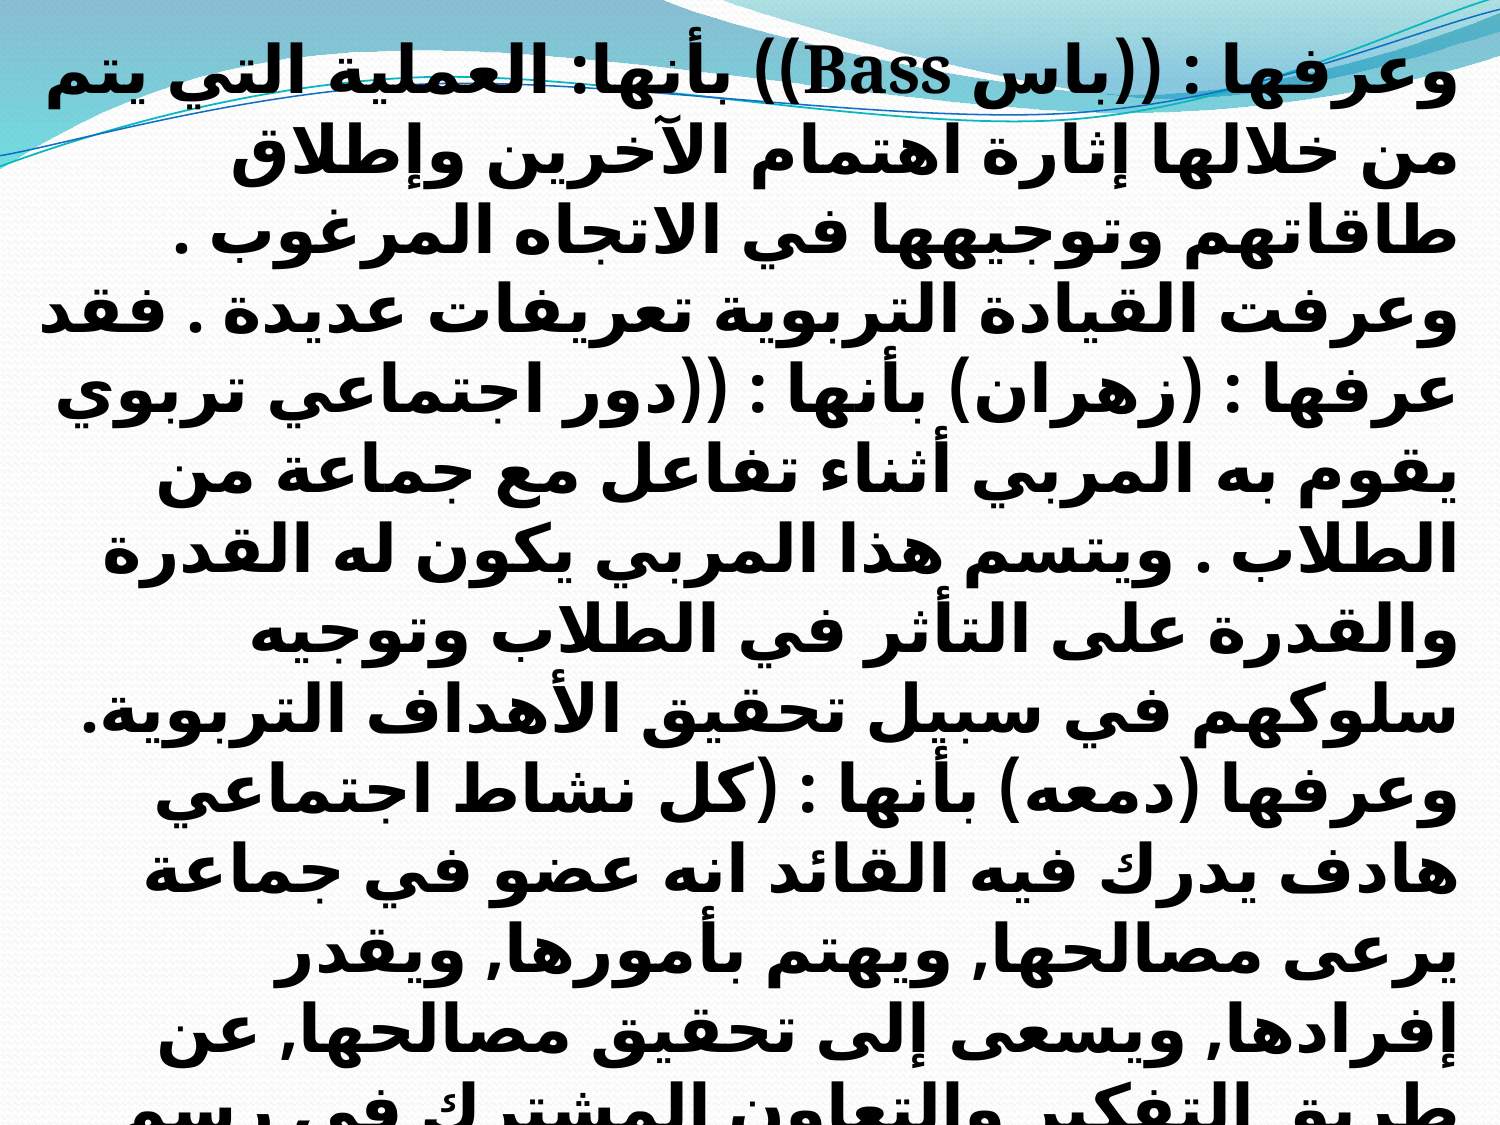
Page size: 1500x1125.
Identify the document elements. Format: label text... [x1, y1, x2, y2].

text_box وعرفها : ((باس Bass)) بأنها: العملية التي يتم من خلالها إثارة اهتمام الآخرين وإطلاق طاقاتهم وتوجيهها في الاتجاه المرغوب . وعرفت القيادة التربوية تعريفات عديدة . فقد عرفها : (زهران) بأنها : ((دور اجتماعي تربوي يقوم به المربي أثناء تفاعل مع جماعة من الطلاب . ويتسم هذا المربي يكون له القدرة والقدرة على التأثر في الطلاب وتوجيه سلوكهم في سبيل تحقيق الأهداف التربوية. وعرفها (دمعه) بأنها : (كل نشاط اجتماعي هادف يدرك فيه القائد انه عضو في جماعة يرعى مصالحها, ويهتم بأمورها, ويقدر إفرادها, ويسعى إلى تحقيق مصالحها, عن طريق التفكير والتعاون المشترك في رسم الخطط وتوزيع المسؤوليات حسب الكفايات والاستعدادات البشرية والإمكانية المادية المتاحة. [17, 19, 1477, 1125]
